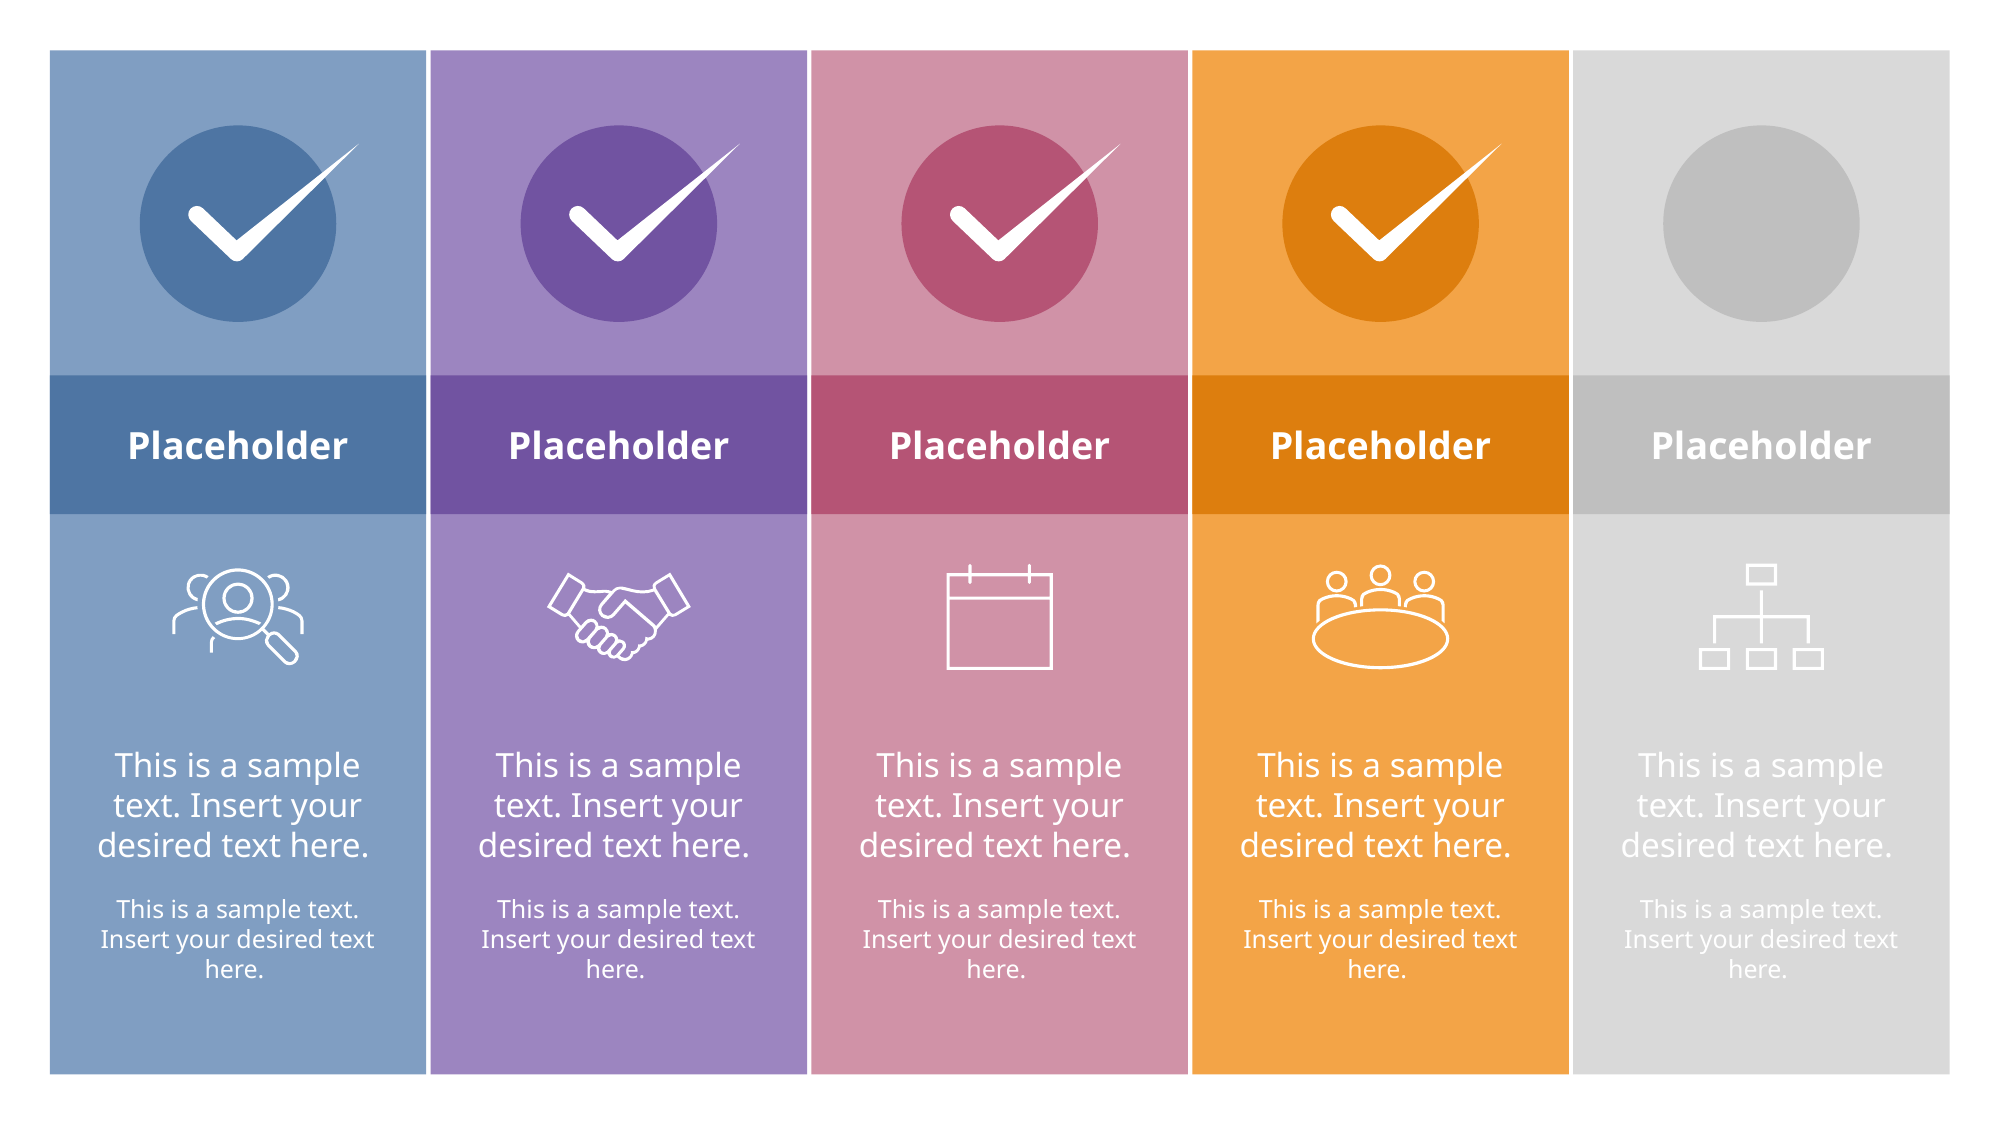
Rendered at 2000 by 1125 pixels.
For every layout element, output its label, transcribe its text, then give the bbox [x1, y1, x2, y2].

text_box Placeholder [1223, 398, 1538, 491]
text_box This is a sample text. Insert your desired text here. This is a sample text. Insert your desired text here. [1602, 743, 1921, 1023]
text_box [1698, 563, 1825, 671]
text_box [429, 516, 809, 1076]
text_box [1190, 516, 1571, 1076]
text_box Placeholder [1604, 398, 1919, 491]
text_box [1571, 48, 1952, 373]
text_box Placeholder [842, 398, 1157, 491]
text_box [1661, 123, 1862, 325]
text_box [137, 123, 339, 325]
text_box [518, 123, 720, 325]
text_box This is a sample text. Insert your desired text here. This is a sample text. Insert your desired text here. [459, 743, 778, 1023]
text_box [1190, 373, 1571, 516]
text_box [48, 516, 428, 1076]
text_box [186, 142, 361, 264]
text_box [809, 516, 1190, 1076]
text_box [429, 373, 809, 516]
text_box [48, 48, 428, 373]
text_box [946, 563, 1053, 670]
text_box This is a sample text. Insert your desired text here. This is a sample text. Insert your desired text here. [78, 743, 397, 1023]
text_box [1328, 142, 1504, 264]
text_box [429, 48, 809, 373]
text_box [947, 142, 1123, 264]
text_box This is a sample text. Insert your desired text here. This is a sample text. Insert your desired text here. [1221, 743, 1540, 1023]
text_box [48, 373, 428, 516]
text_box [1571, 373, 1952, 516]
text_box [1280, 123, 1481, 325]
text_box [1311, 564, 1450, 670]
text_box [172, 568, 304, 666]
text_box [546, 572, 691, 662]
text_box [899, 123, 1101, 325]
text_box Placeholder [461, 398, 776, 491]
text_box This is a sample text. Insert your desired text here. This is a sample text. Insert your desired text here. [840, 743, 1159, 1023]
text_box [1571, 516, 1952, 1076]
text_box Placeholder [81, 398, 395, 491]
text_box [1190, 48, 1571, 373]
text_box [809, 373, 1190, 516]
text_box [809, 48, 1190, 373]
text_box [567, 142, 742, 264]
